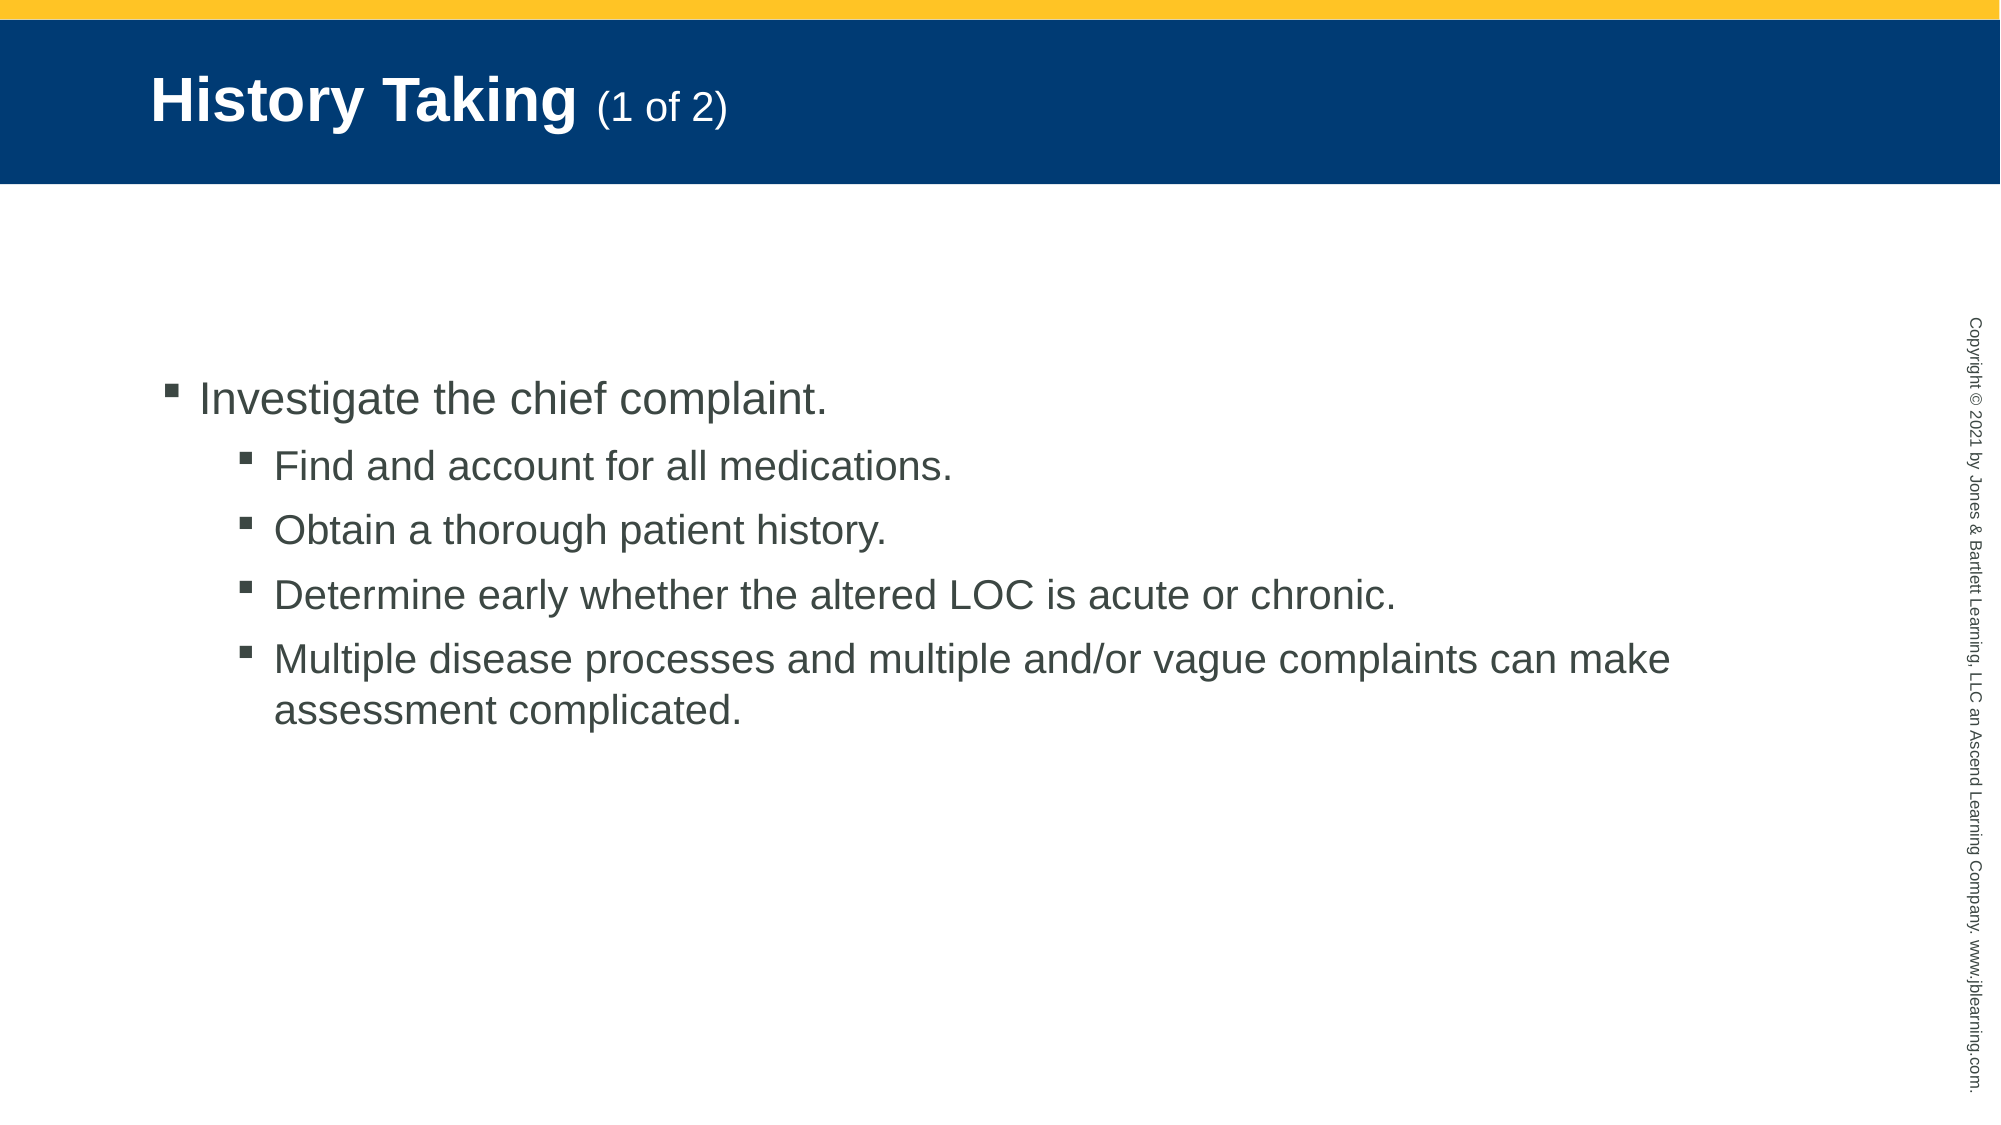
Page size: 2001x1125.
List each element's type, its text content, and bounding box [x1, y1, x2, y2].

list Investigate the chief complaint. Find and account for all medications. Obtain a thorough patient history. Determine early whether the altered LOC is acute or chronic. Multiple disease processes and multiple and/or vague complaints can make assessment complicated. [146, 361, 1859, 1016]
title History Taking (1 of 2) [0, 19, 2000, 185]
